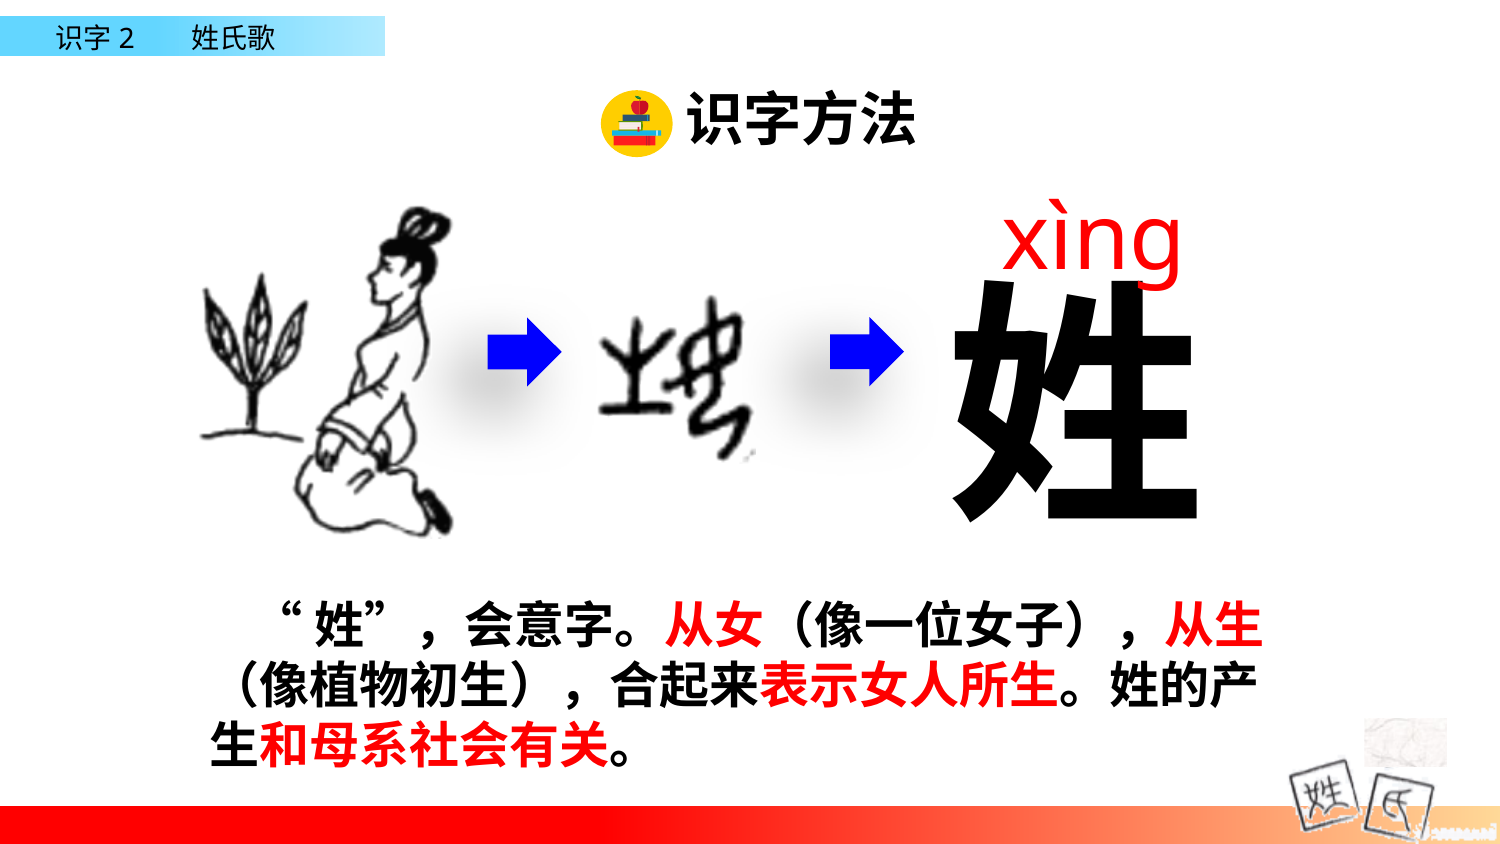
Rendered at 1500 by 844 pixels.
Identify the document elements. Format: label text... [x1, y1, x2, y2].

picture [1232, 718, 1500, 844]
text_box [827, 315, 907, 389]
text_box [1166, 806, 1170, 843]
text_box 姓 [931, 233, 1220, 560]
text_box “姓”，会意字。从女（像一位女子），从生（像植物初生），合起来表示女人所生。姓的产生和母系社会有关。 [200, 589, 1287, 778]
text_box [485, 315, 564, 389]
picture [187, 196, 476, 539]
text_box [600, 89, 673, 158]
text_box xìng [986, 170, 1268, 296]
text_box 全包围 结构 [990, 806, 994, 843]
picture [580, 278, 756, 465]
text_box 识字方法 [678, 79, 931, 156]
